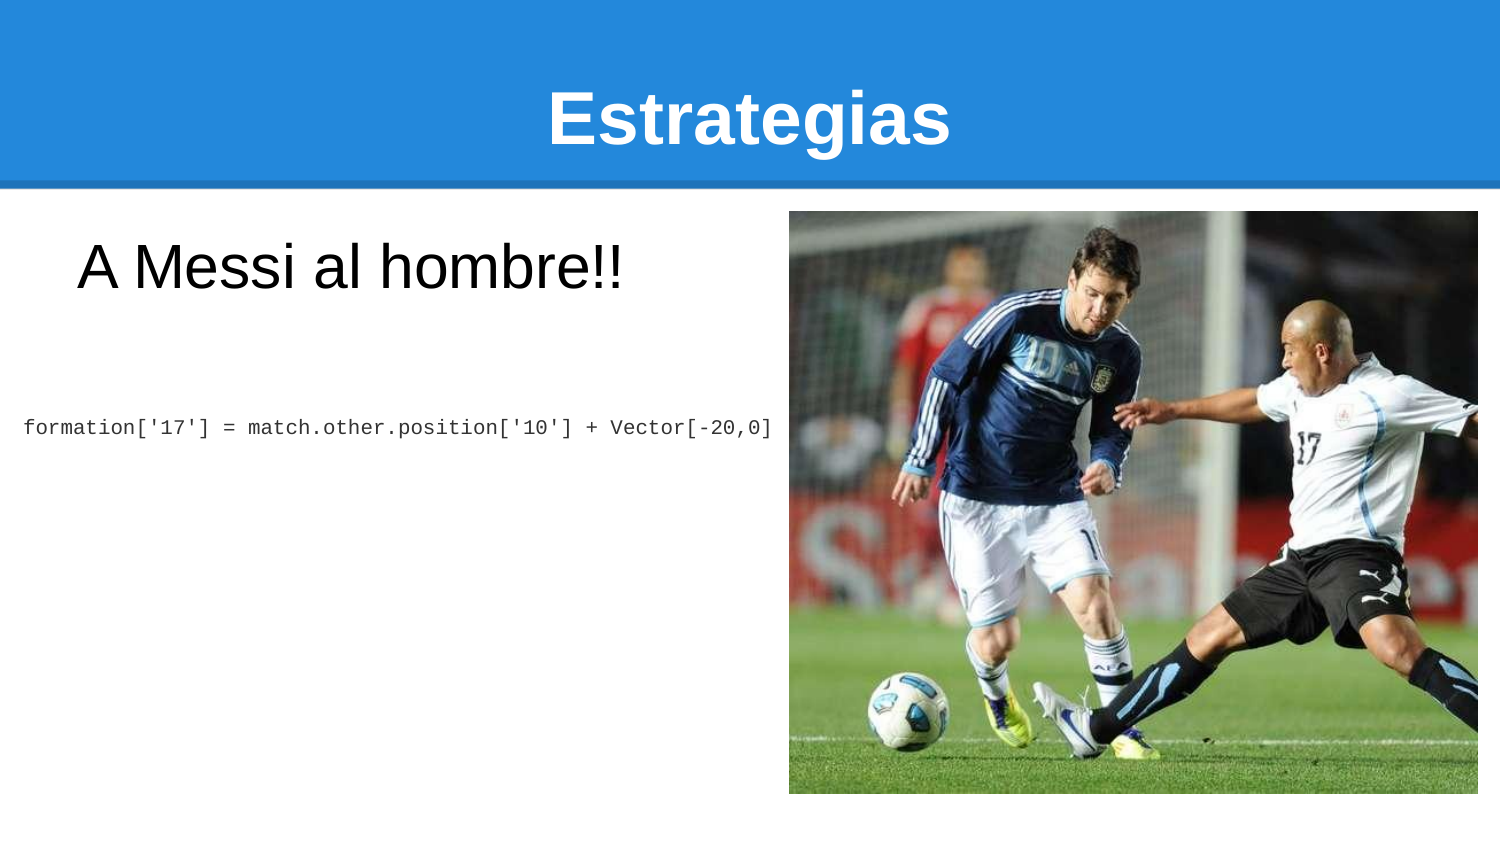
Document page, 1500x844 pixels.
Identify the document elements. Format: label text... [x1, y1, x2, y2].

title Estrategias [75, 33, 1425, 175]
picture [789, 210, 1478, 794]
list A Messi al hombre!! [62, 211, 736, 352]
text_box formation['17'] = match.other.position['10'] + Vector[-20,0] [8, 388, 784, 548]
